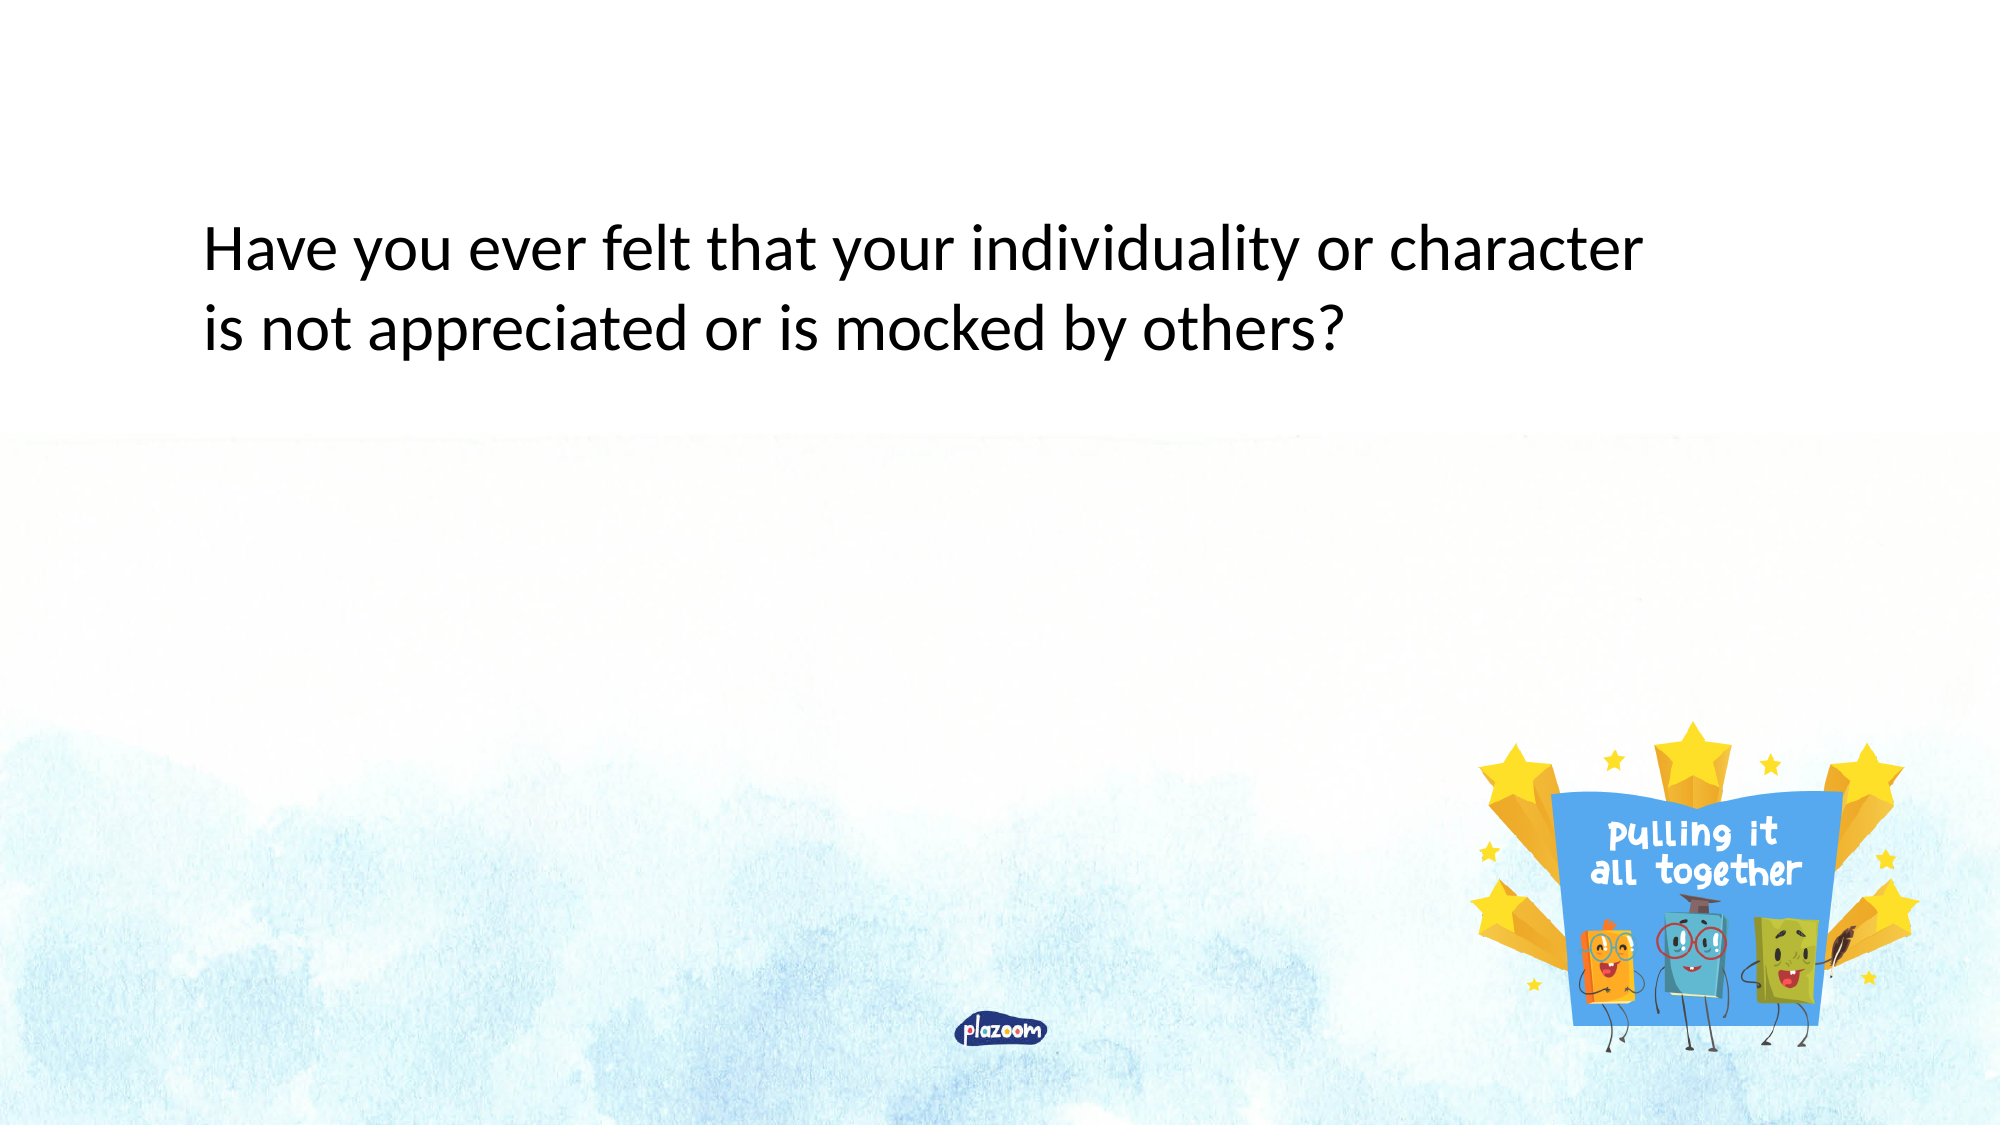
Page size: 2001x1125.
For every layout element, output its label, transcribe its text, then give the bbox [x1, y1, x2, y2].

picture [0, 0, 2000, 1125]
text_box Have you ever felt that your individuality or character is not appreciated or is mocked by others? [189, 196, 1694, 372]
